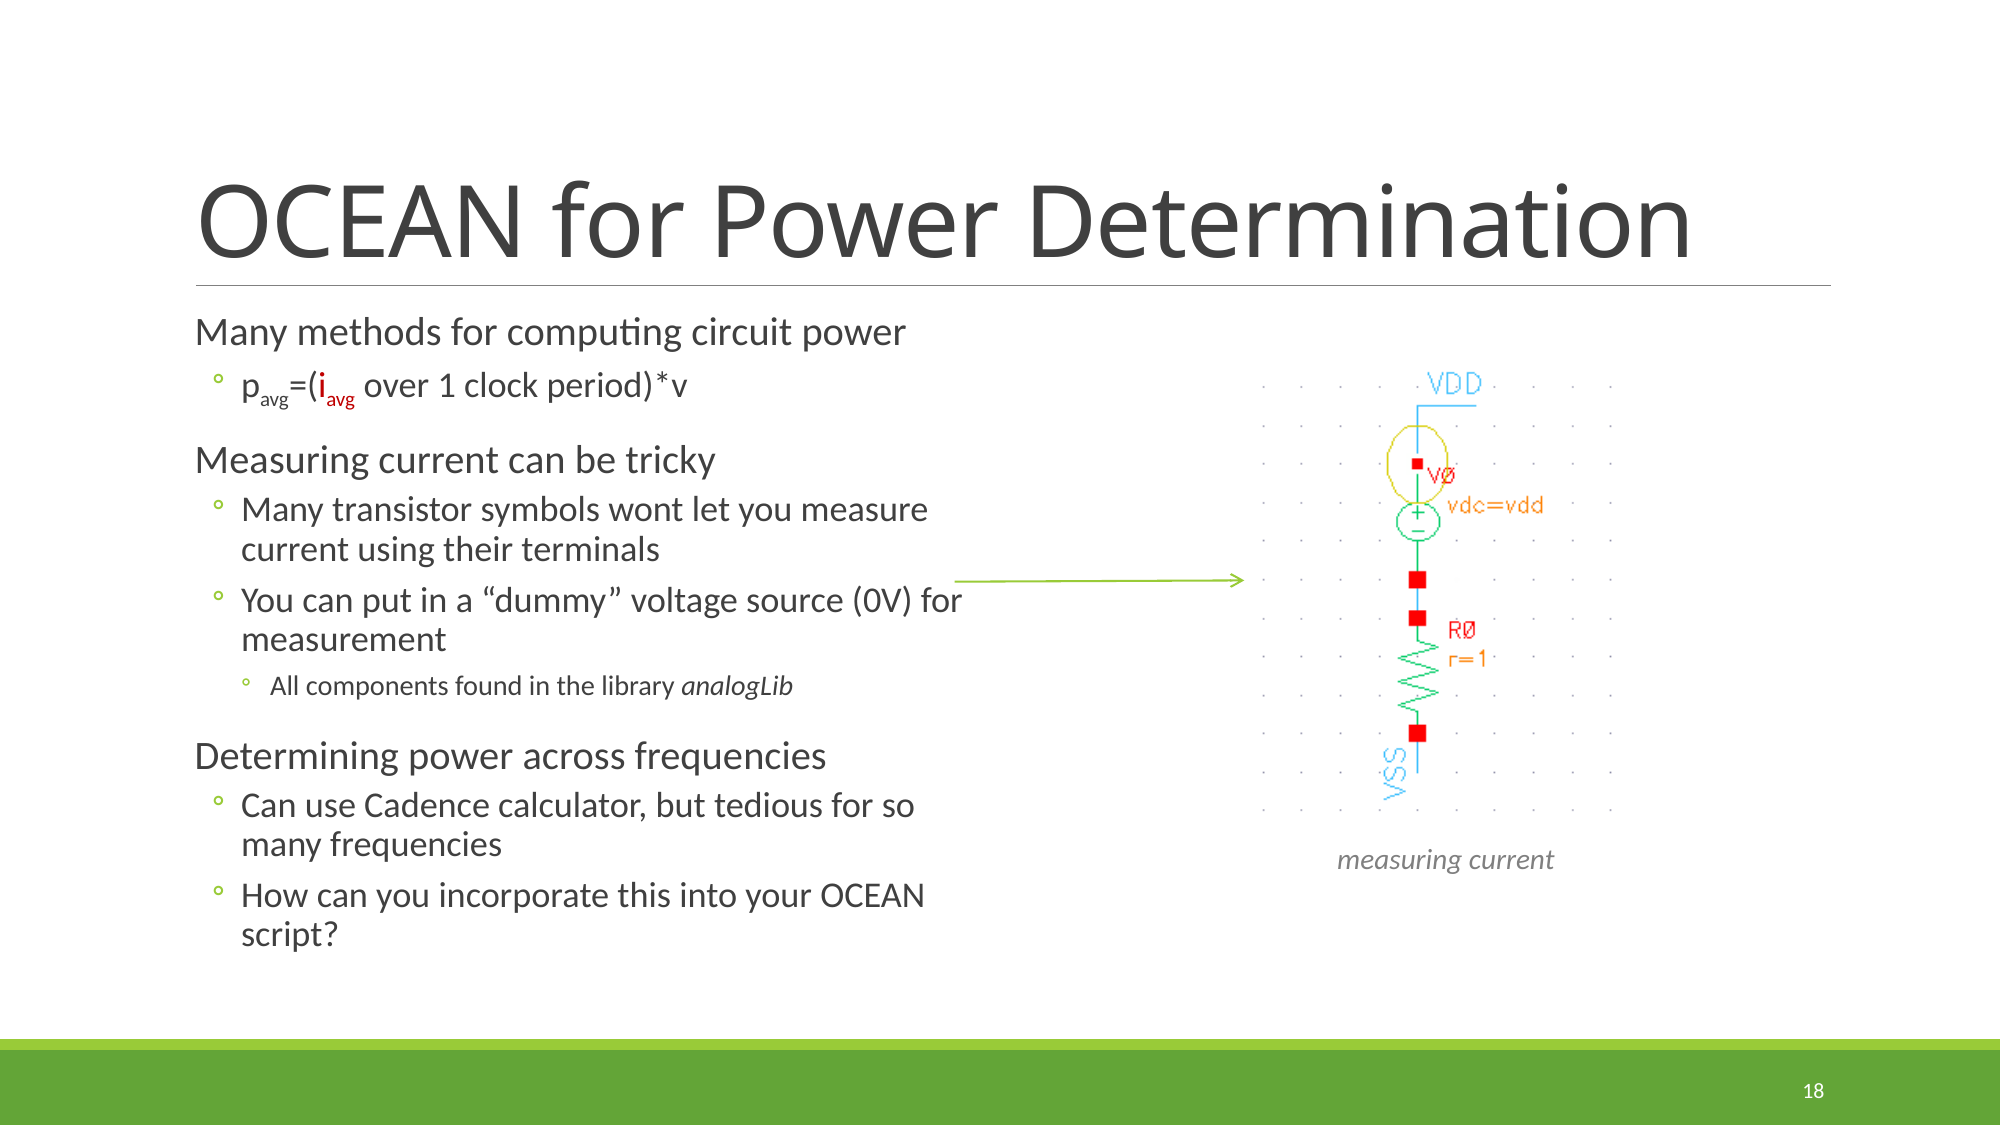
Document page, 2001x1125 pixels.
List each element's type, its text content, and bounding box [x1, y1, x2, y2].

slide_number 18 [1624, 1059, 1840, 1120]
list Many methods for computing circuit power pavg=(iavg over 1 clock period)*v Measuring current can be tricky Many transistor symbols wont let you measure current using their terminals You can put in a “dummy” voltage source (0V) for measurement All components found in the library analogLib Determining power across frequencies Can use Cadence calculator, but tedious for so many frequencies How can you incorporate this into your OCEAN script? [180, 302, 990, 963]
title OCEAN for Power Determination [180, 47, 1830, 285]
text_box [954, 579, 1245, 583]
text_box measuring current [1322, 833, 1570, 883]
picture [1260, 363, 1632, 819]
